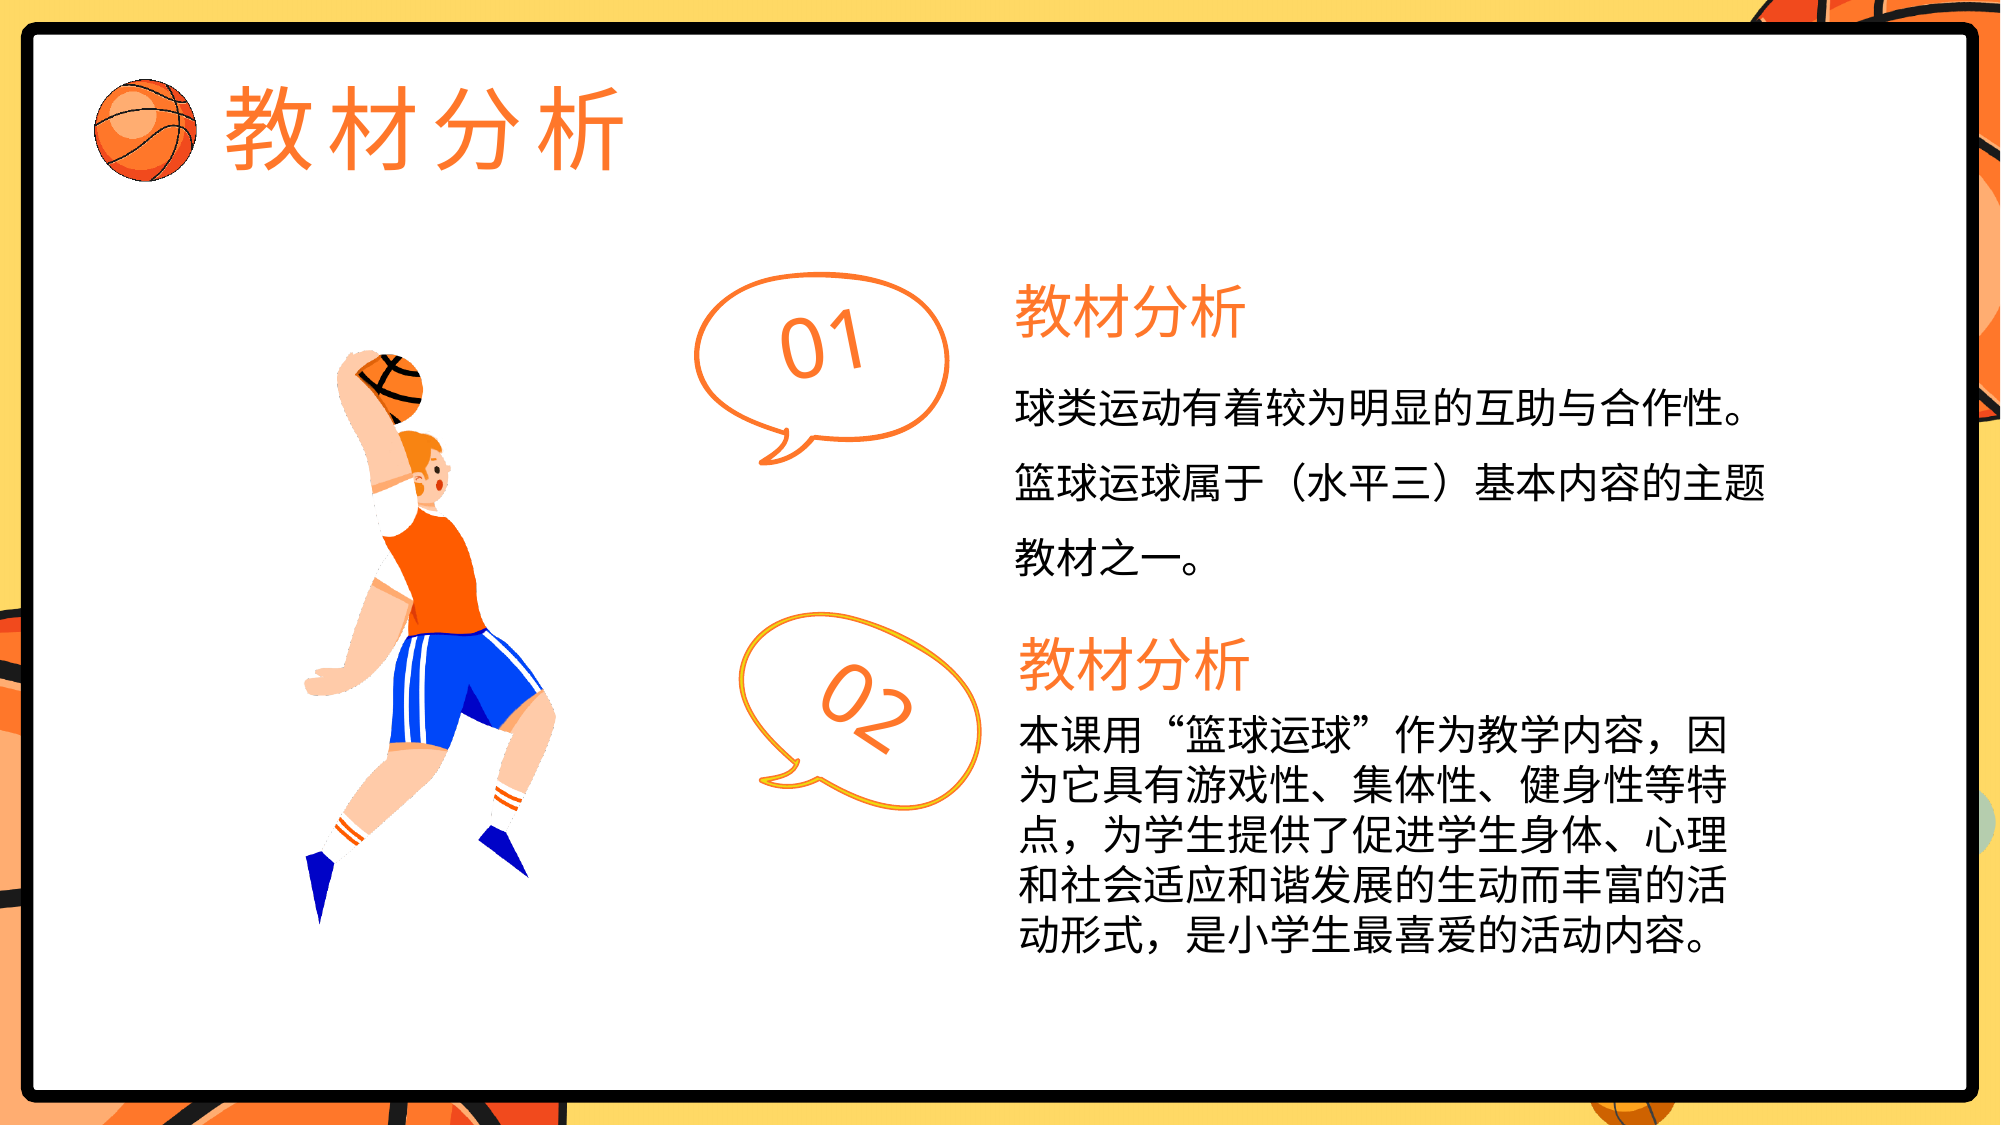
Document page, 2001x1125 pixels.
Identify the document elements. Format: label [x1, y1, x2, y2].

text_box [655, 269, 996, 466]
text_box [1003, 620, 1760, 970]
text_box [999, 268, 1790, 583]
text_box [740, 621, 1039, 818]
picture [0, 0, 2001, 1125]
